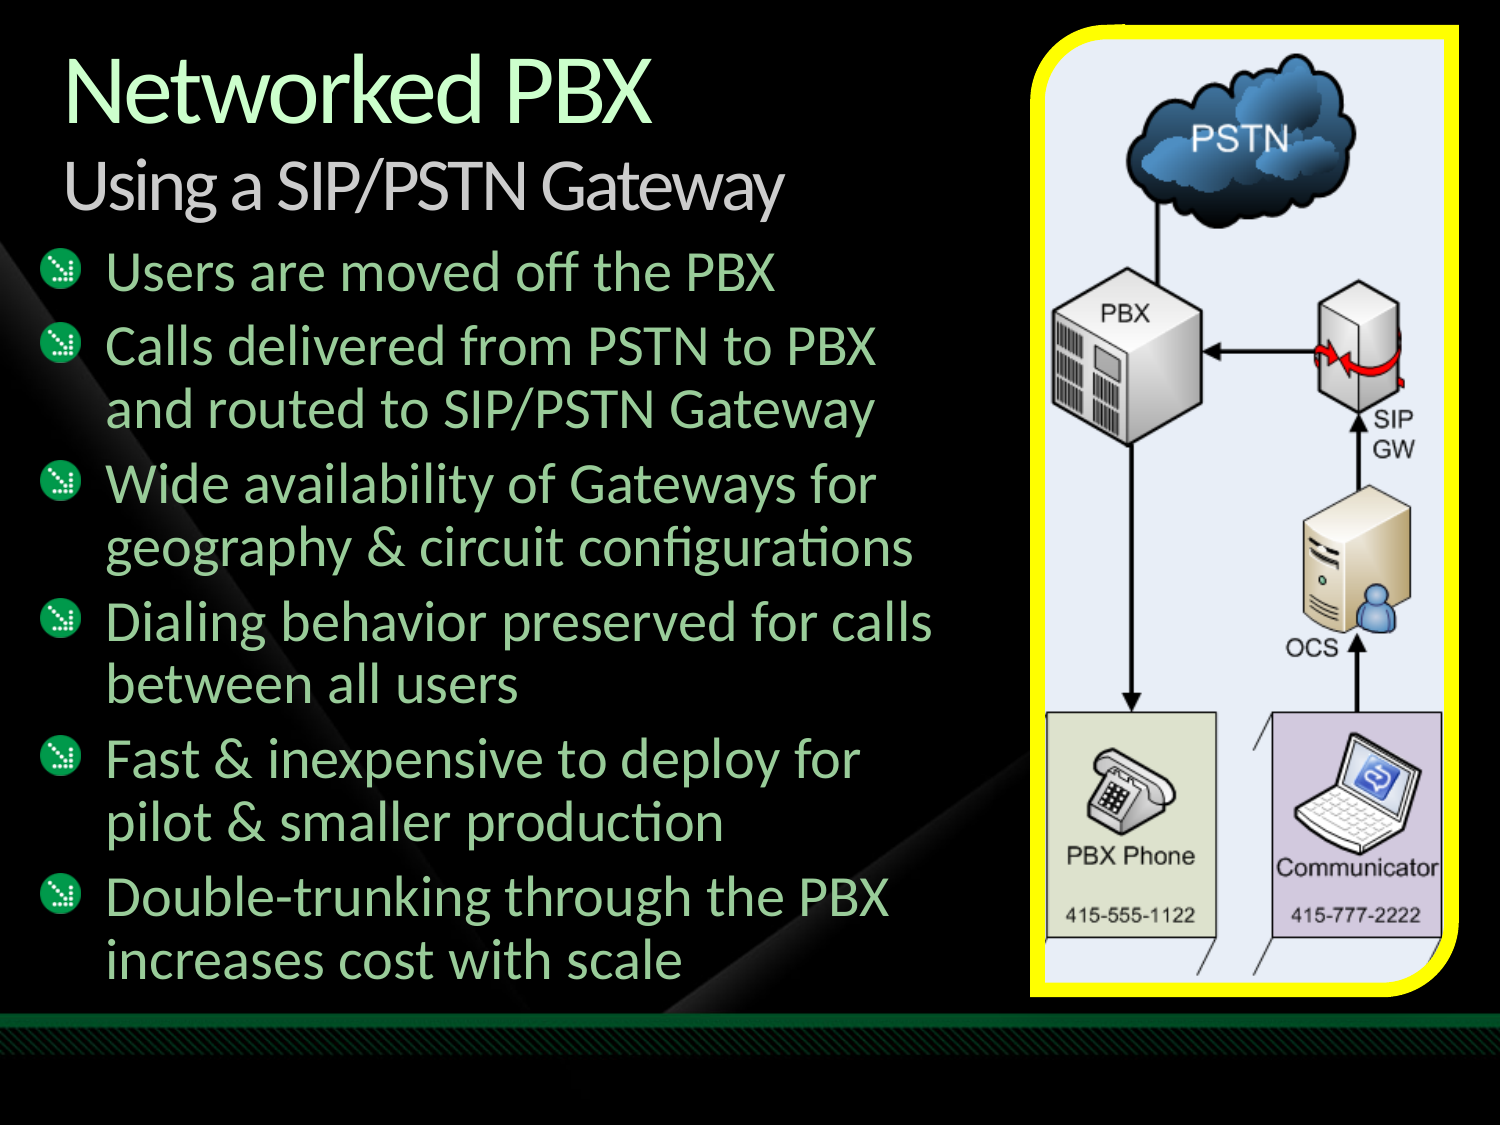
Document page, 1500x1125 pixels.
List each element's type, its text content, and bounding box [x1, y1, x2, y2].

title Networked PBX Using a SIP/PSTN Gateway [62, 37, 1026, 229]
list Users are moved off the PBX Calls delivered from PSTN to PBX and routed to SIP/PSTN Gateway Wide availability of Gateways for geography & circuit configurations Dialing behavior preserved for calls between all users Fast & inexpensive to deploy for pilot & smaller production Double-trunking through the PBX increases cost with scale [40, 240, 1006, 989]
picture [0, 0, 1500, 1125]
